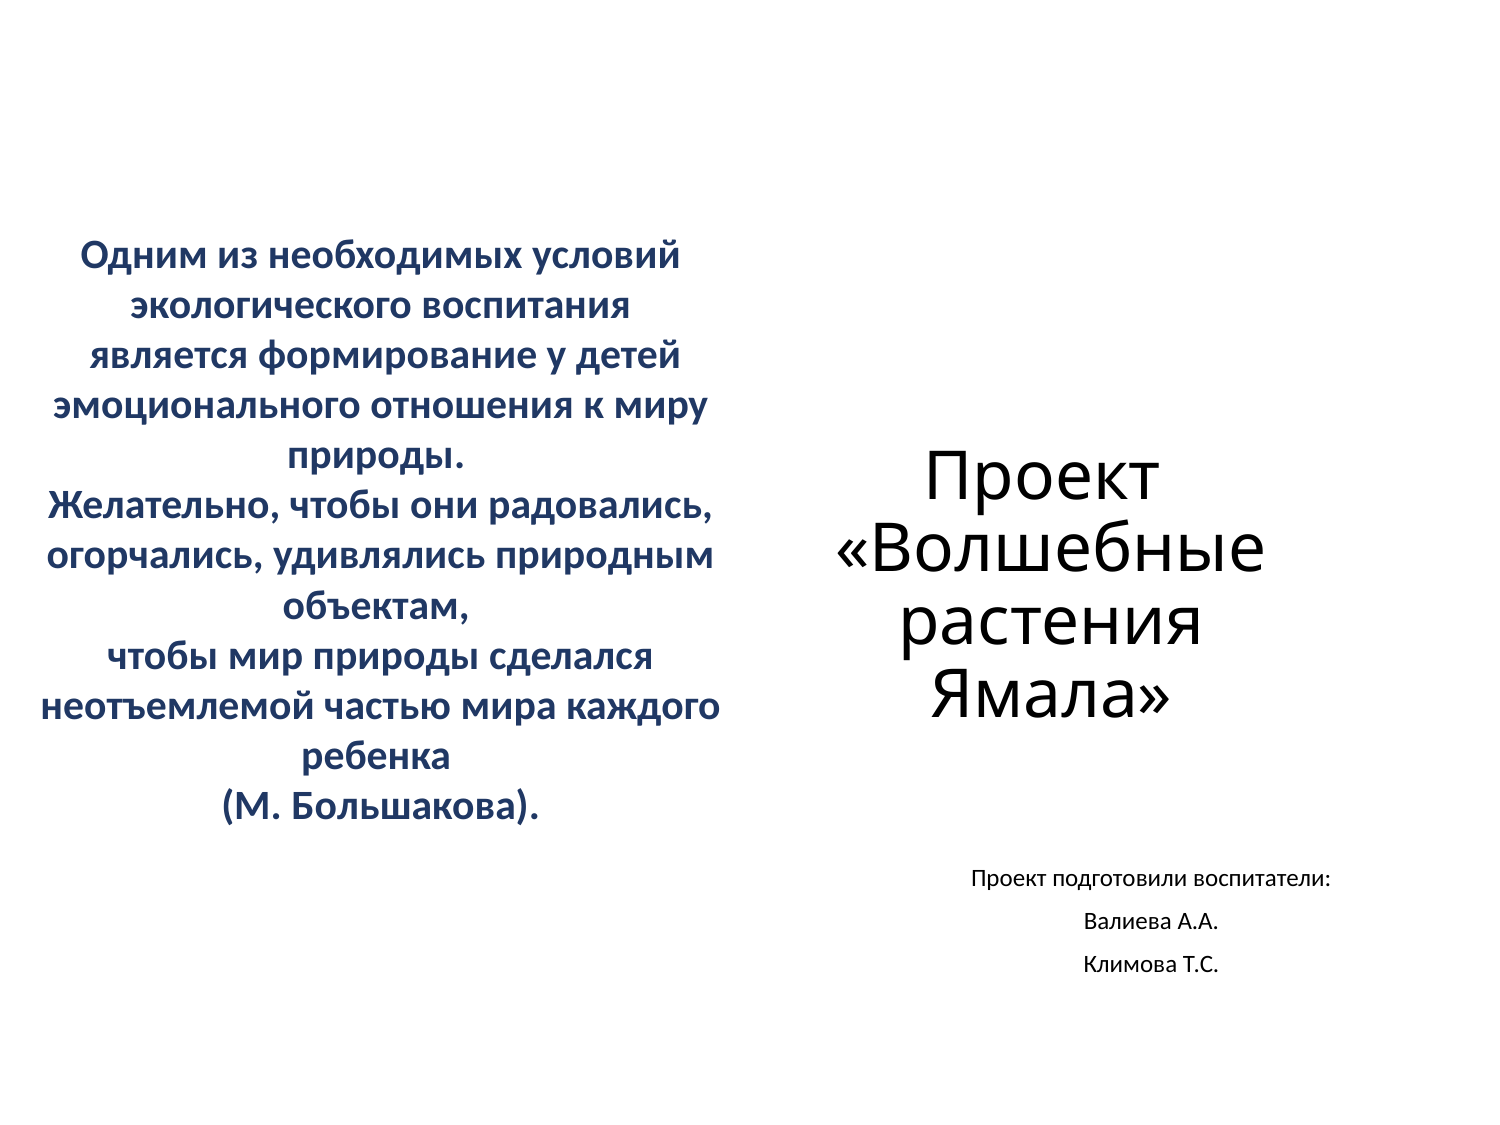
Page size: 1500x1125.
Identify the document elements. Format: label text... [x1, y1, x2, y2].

text_box Одним из необходимых условий экологического воспитания является формирование у детей эмоционального отношения к миру природы. Желательно, чтобы они радовались, огорчались, удивлялись природным объектам, чтобы мир природы сделался неотъемлемой частью мира каждого ребенка (М. Большакова). [0, 219, 762, 880]
subtitle Проект подготовили воспитатели: Валиева А.А. Климова Т.С. [915, 857, 1388, 1035]
title Проект «Волшебные растения Ямала» [762, 432, 1341, 740]
